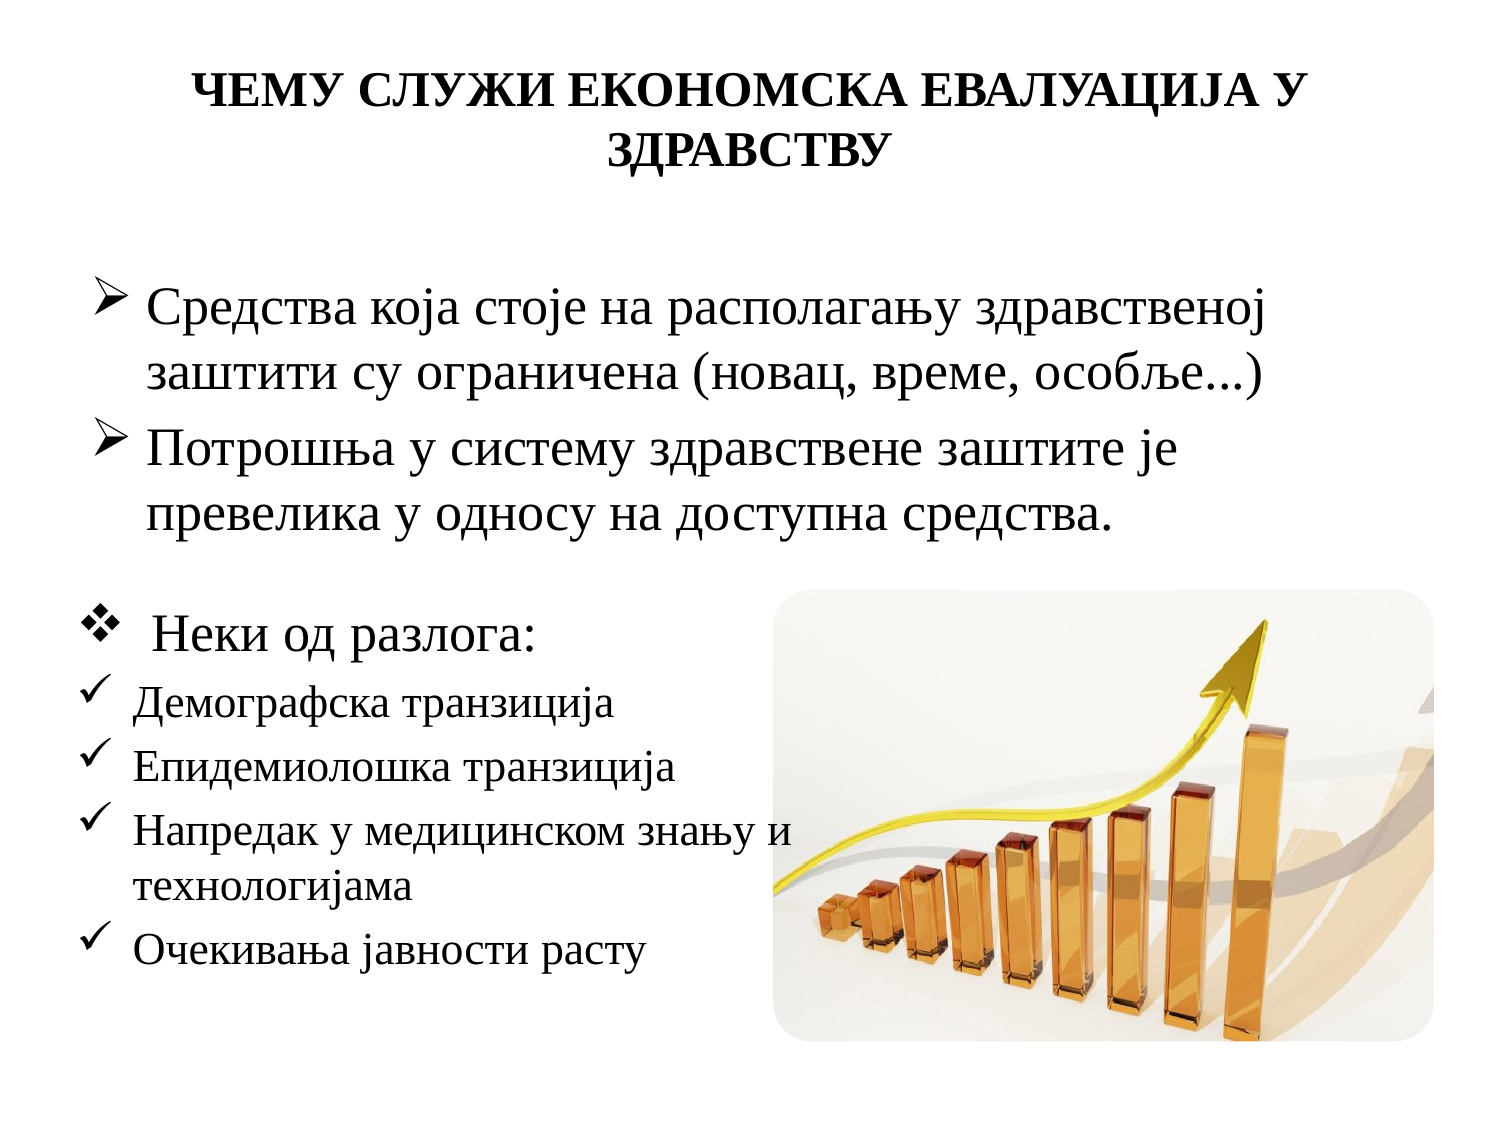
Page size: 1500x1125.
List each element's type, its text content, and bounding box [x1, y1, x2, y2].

picture [772, 589, 1435, 1042]
list Средства која стоје на располагању здравственој заштити су ограничена (новац, време, особље...) Потрошња у систему здравствене заштите је превелика у односу на доступна средства. [75, 262, 1425, 563]
text_box Неки од разлога: Демографска транзиција Епидемиолошка транзиција Напредак у медицинском знању и технологијама Очекивања јавности расту [61, 589, 771, 981]
title ЧЕМУ СЛУЖИ ЕКОНОМСКА ЕВАЛУАЦИЈА У ЗДРАВСТВУ [75, 45, 1425, 188]
